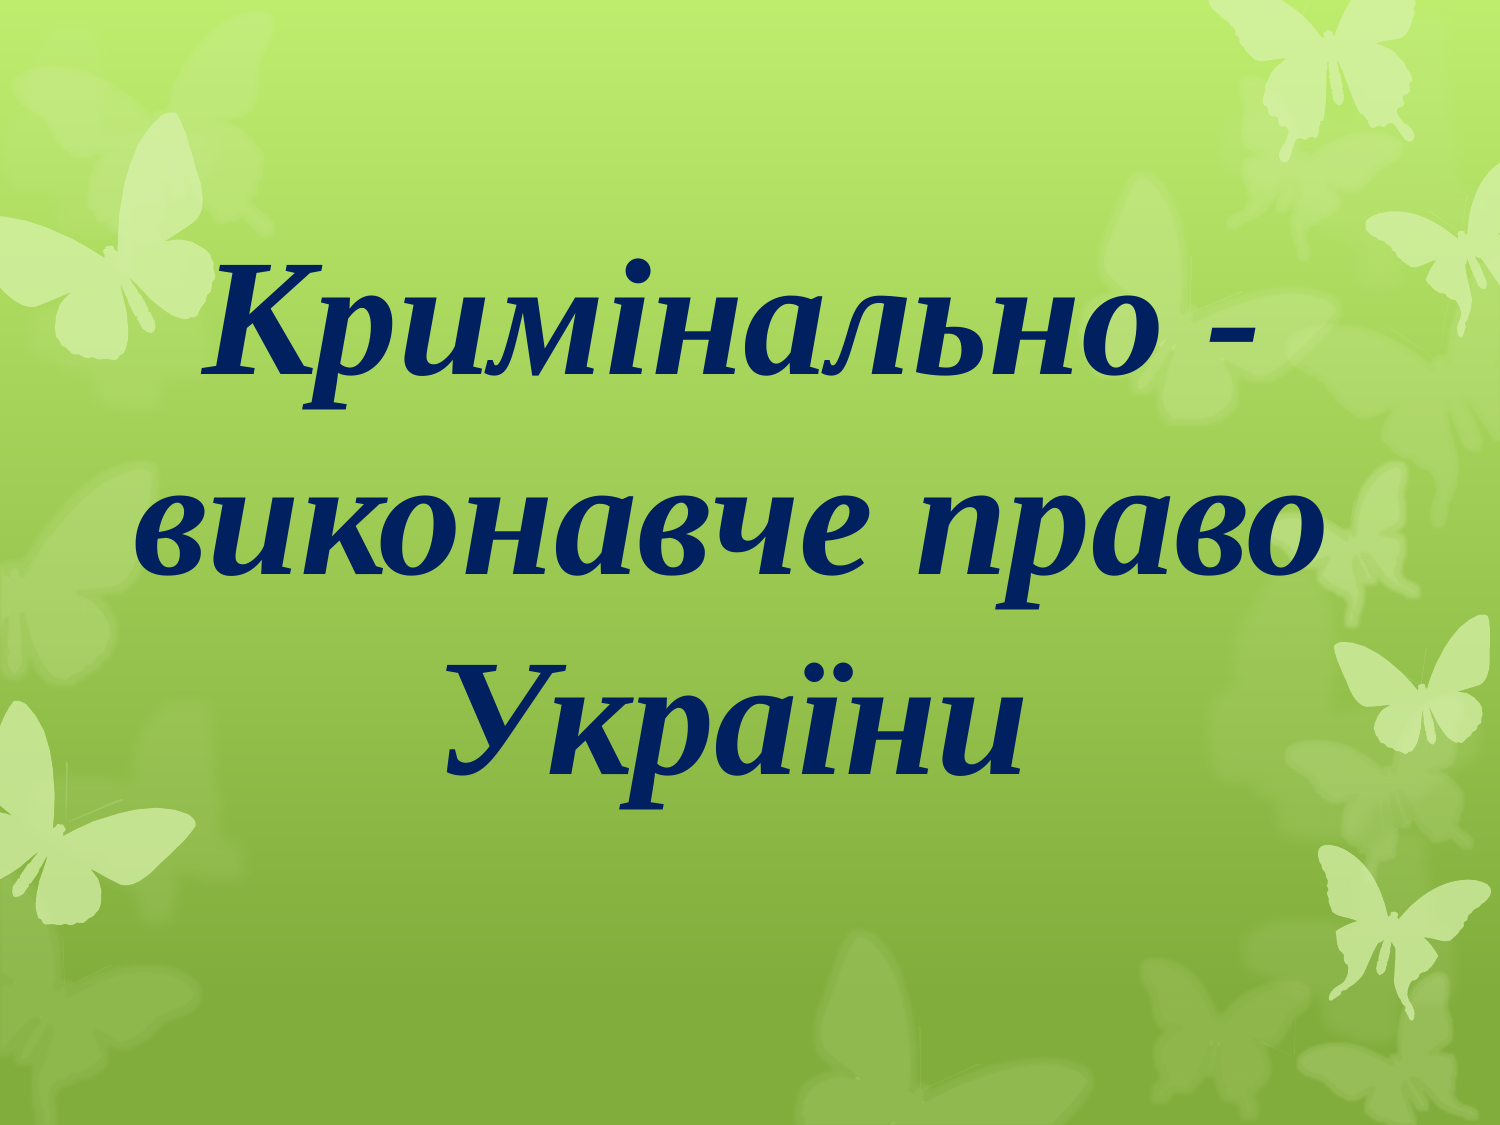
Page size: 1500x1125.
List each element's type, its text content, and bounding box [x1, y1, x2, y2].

title Кримінально - виконавче право України [88, 515, 1377, 816]
